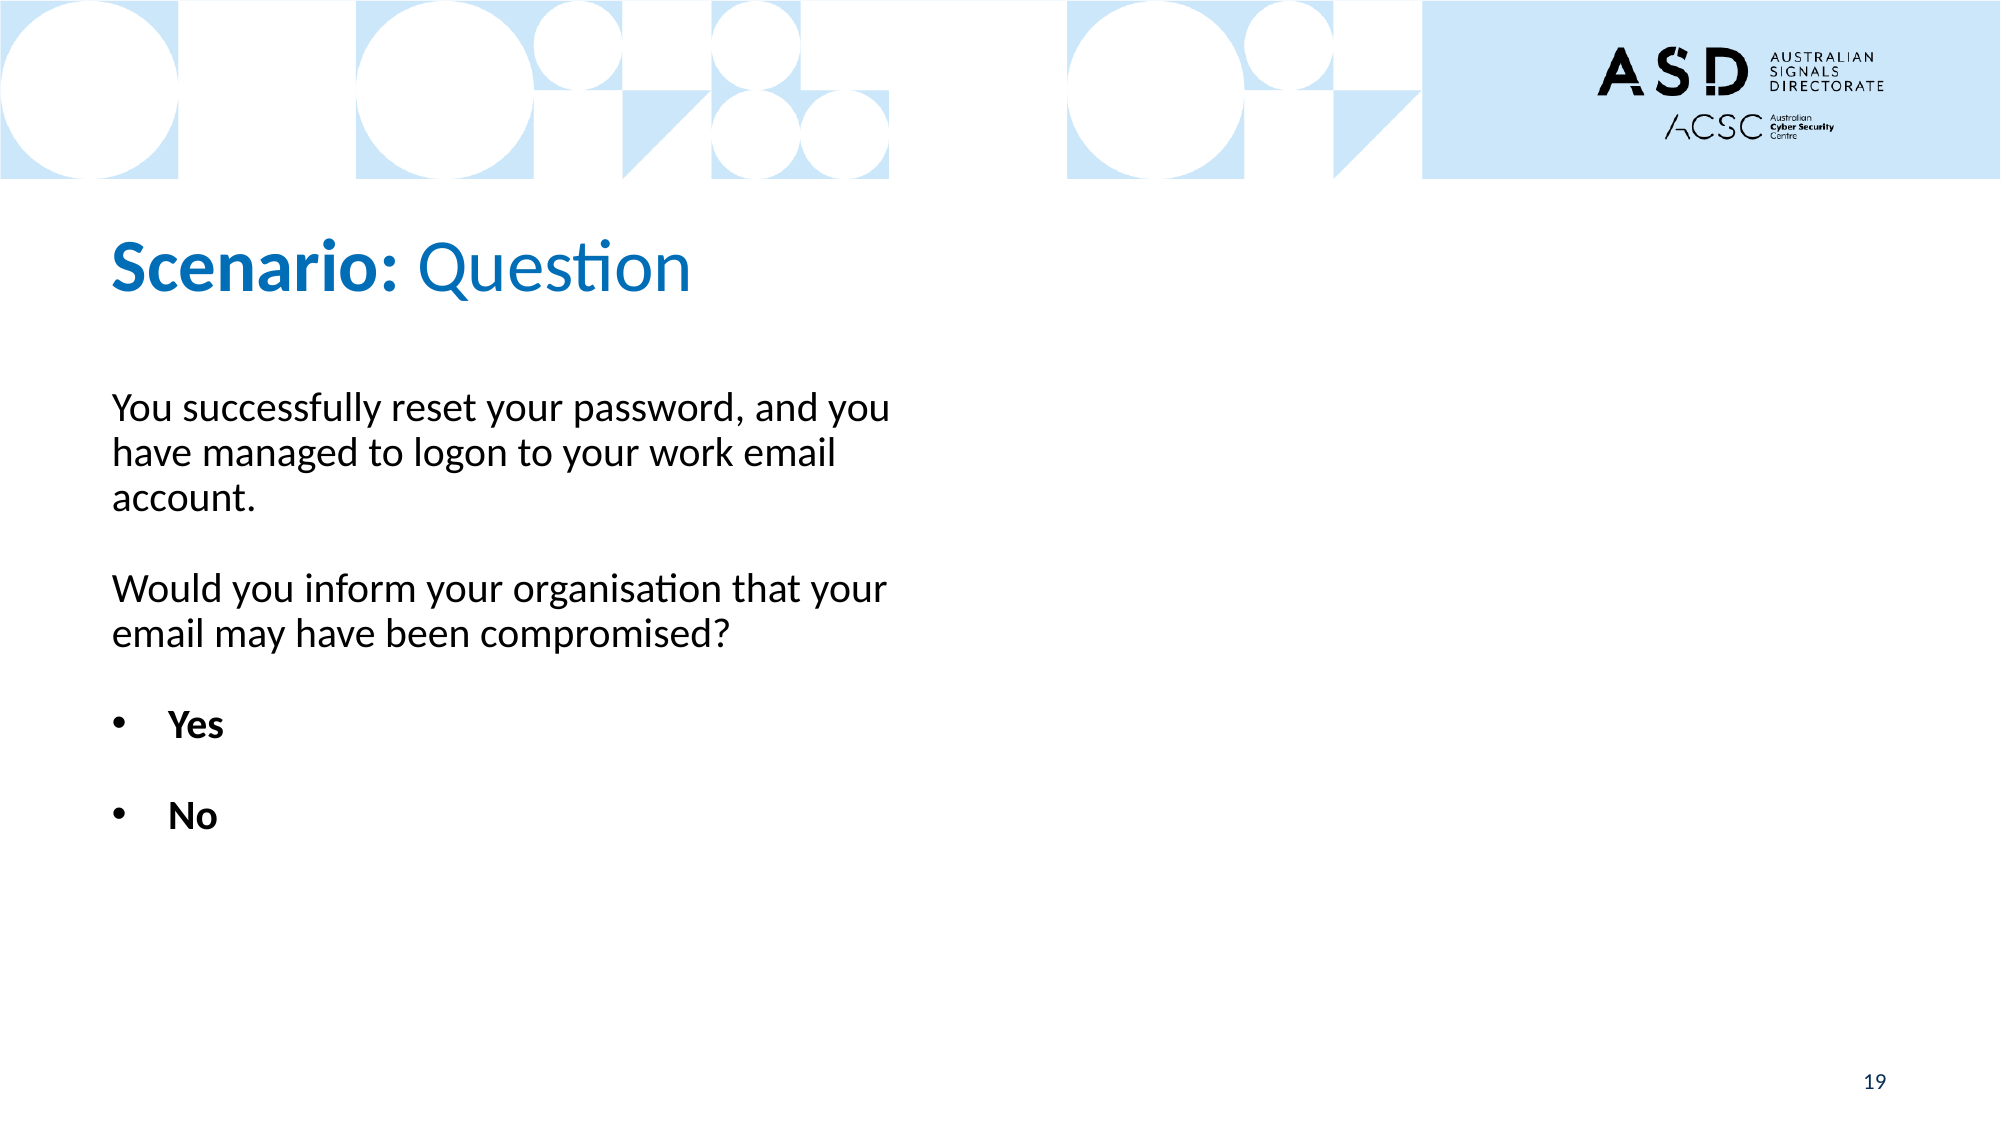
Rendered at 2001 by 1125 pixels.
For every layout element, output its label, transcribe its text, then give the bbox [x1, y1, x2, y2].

slide_number 19 [1799, 1050, 1902, 1111]
title Scenario: Question [96, 207, 1902, 328]
list You successfully reset your password, and you have managed to logon to your work email account. Would you inform your organisation that your email may have been compromised? Yes No [96, 378, 983, 1007]
picture [0, 0, 2001, 179]
